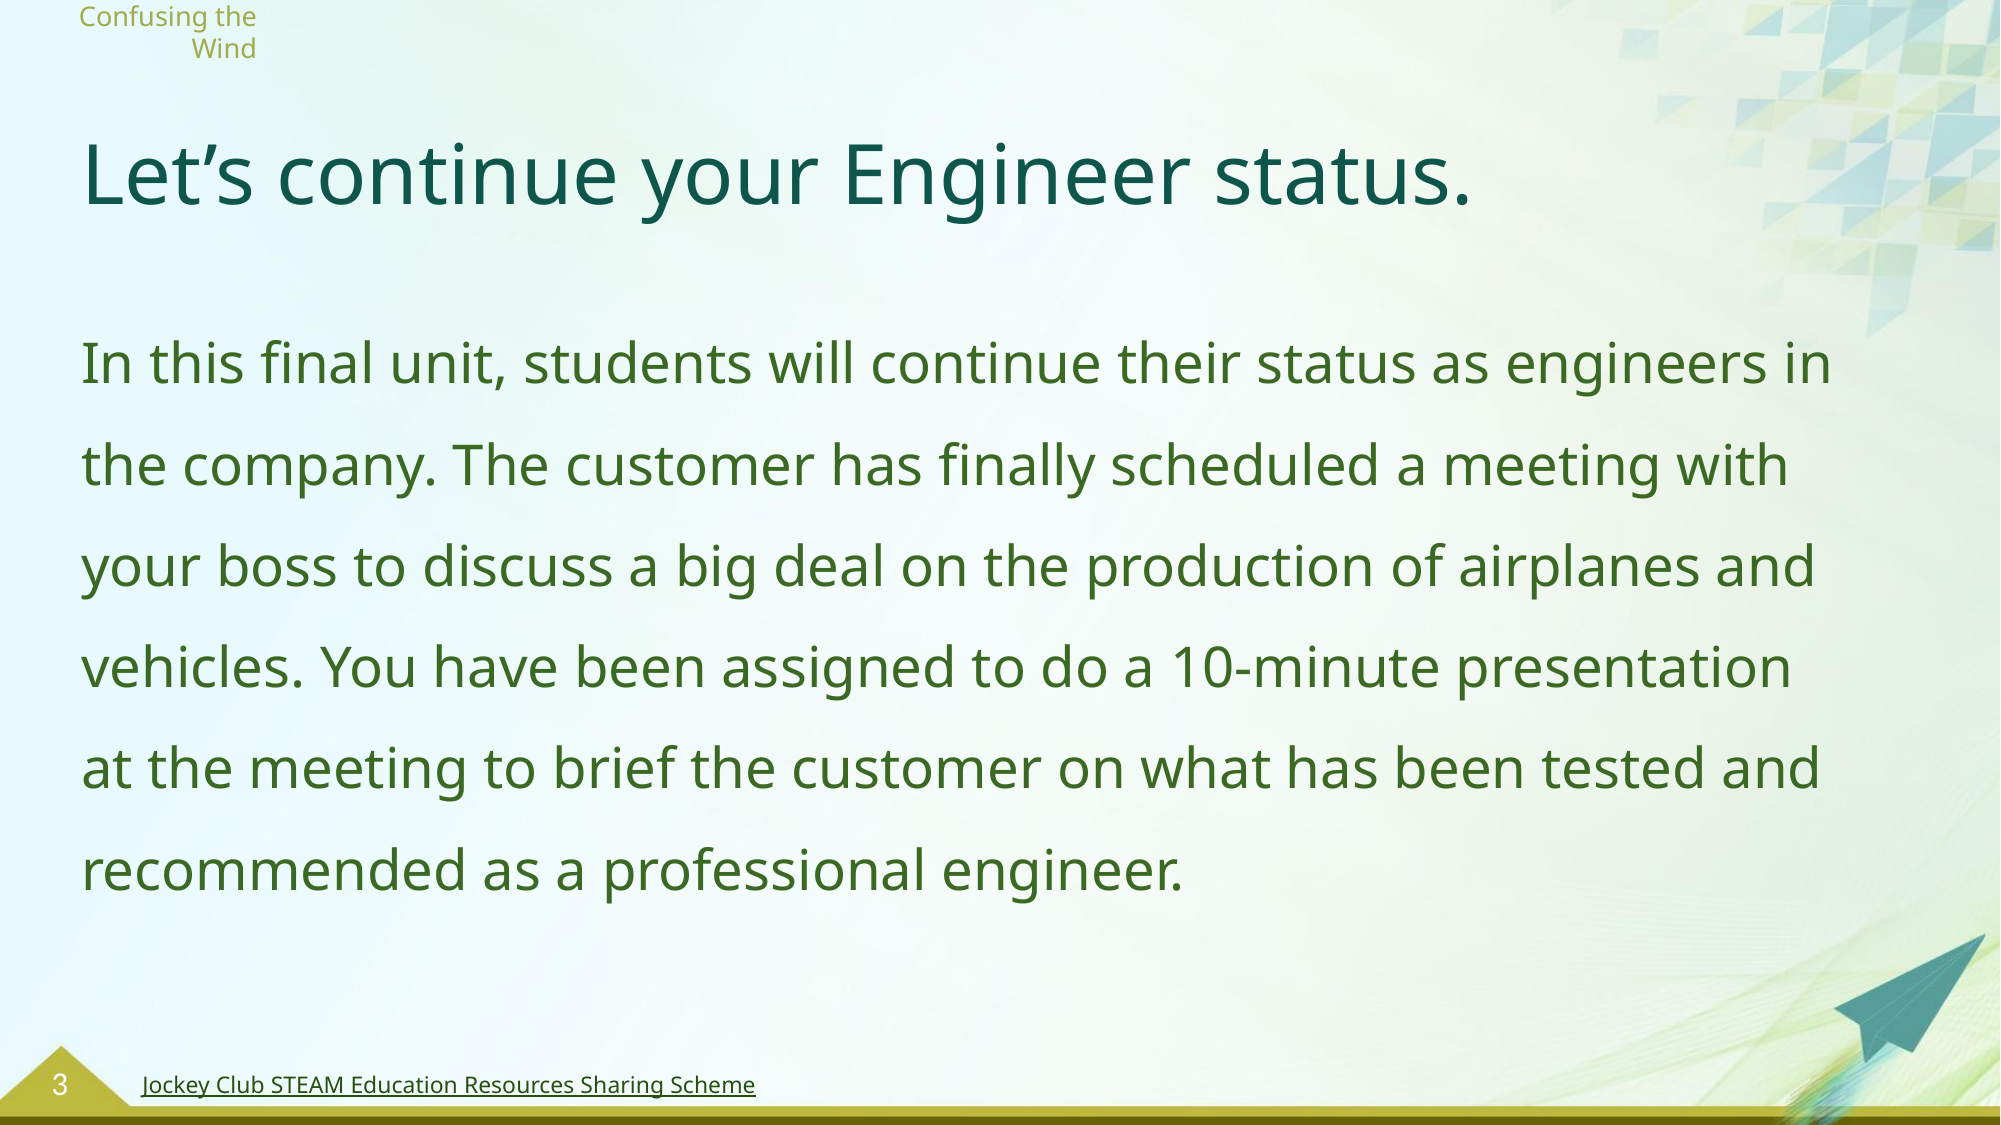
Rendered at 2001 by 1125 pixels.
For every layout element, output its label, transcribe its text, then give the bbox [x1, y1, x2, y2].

title Let’s continue your Engineer status. [61, 63, 1571, 279]
slide_number 3 [18, 1052, 101, 1113]
picture [0, 0, 2001, 1125]
list In this final unit, students will continue their status as engineers in the company. The customer has finally scheduled a meeting with your boss to discuss a big deal on the production of airplanes and vehicles. You have been assigned to do a 10-minute presentation at the meeting to brief the customer on what has been tested and recommended as a professional engineer. [61, 284, 1862, 1043]
